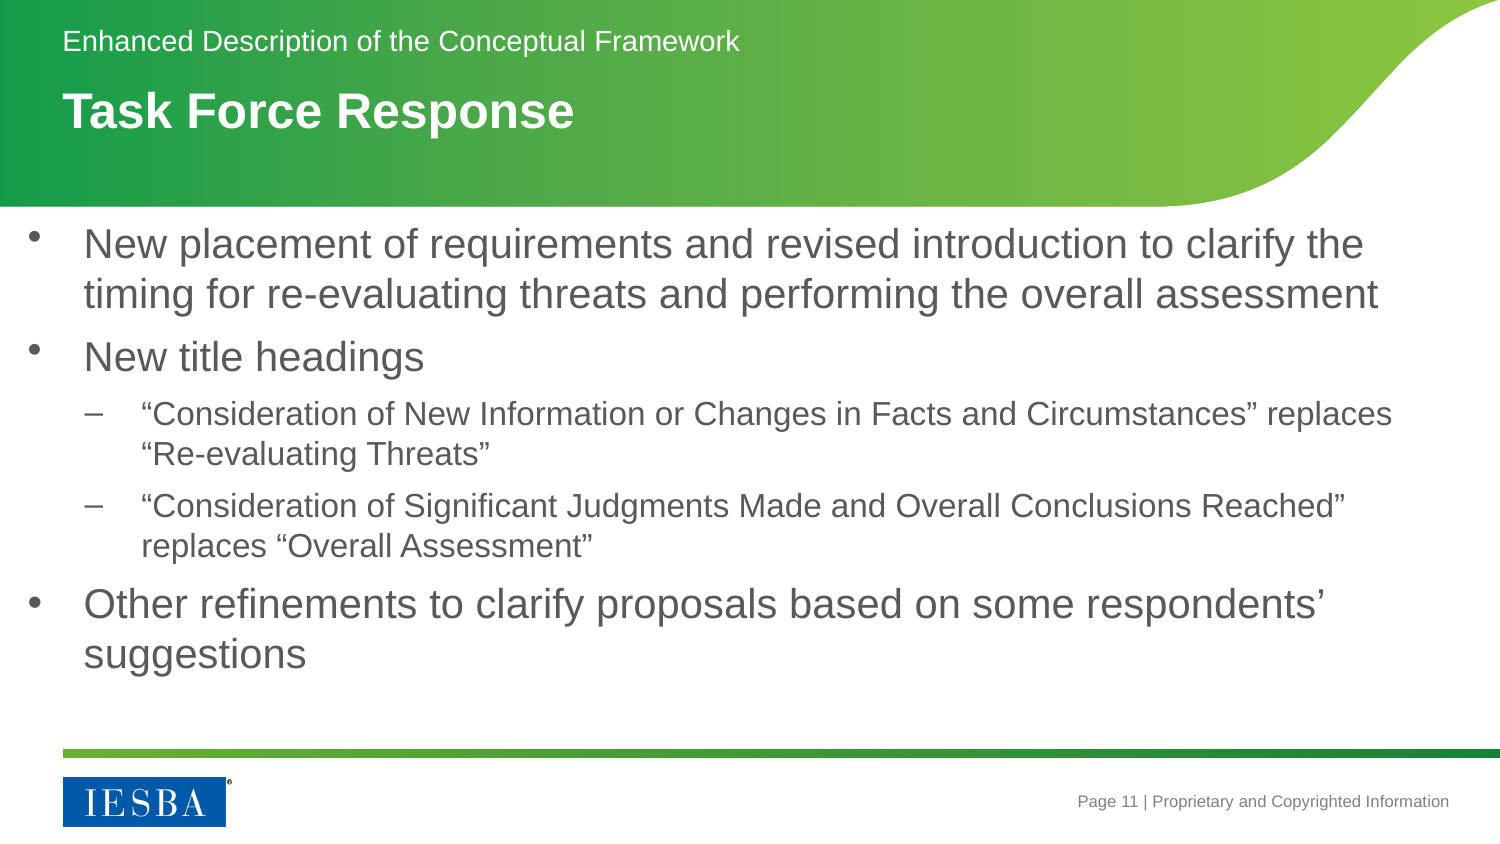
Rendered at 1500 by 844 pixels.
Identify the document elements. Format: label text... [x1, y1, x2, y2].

subtitle Enhanced Description of the Conceptual Framework [62, 21, 838, 47]
list New placement of requirements and revised introduction to clarify the timing for re-evaluating threats and performing the overall assessment New title headings “Consideration of New Information or Changes in Facts and Circumstances” replaces “Re-evaluating Threats” “Consideration of Significant Judgments Made and Overall Conclusions Reached” replaces “Overall Assessment” Other refinements to clarify proposals based on some respondents’ suggestions [12, 209, 1475, 736]
picture [0, 0, 1500, 207]
picture [63, 777, 232, 827]
title Task Force Response [62, 75, 1300, 142]
